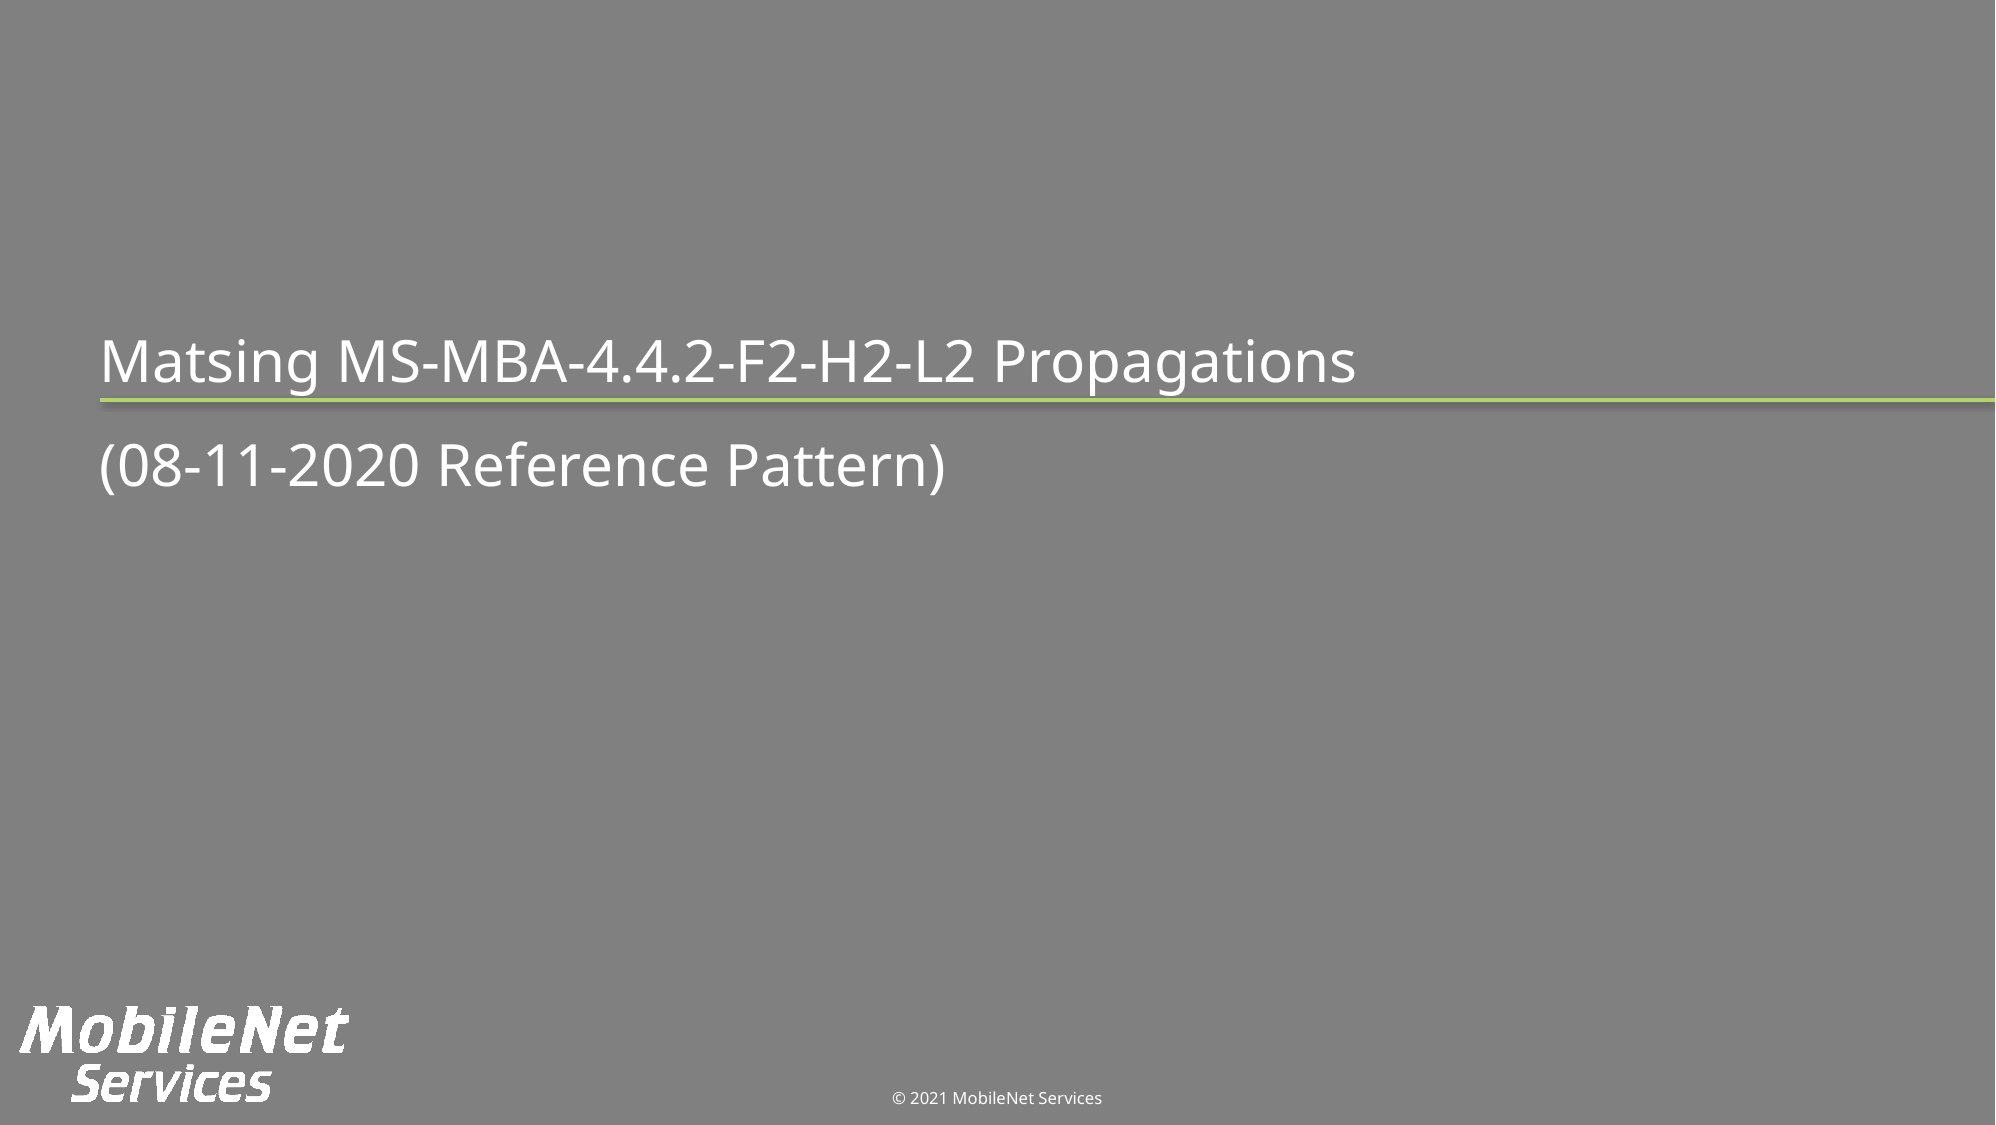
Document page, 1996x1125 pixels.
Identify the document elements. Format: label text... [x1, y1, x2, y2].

picture [6, 990, 360, 1120]
title Matsing MS-MBA-4.4.2-F2-H2-L2 Propagations (08-11-2020 Reference Pattern) [85, 262, 1881, 525]
